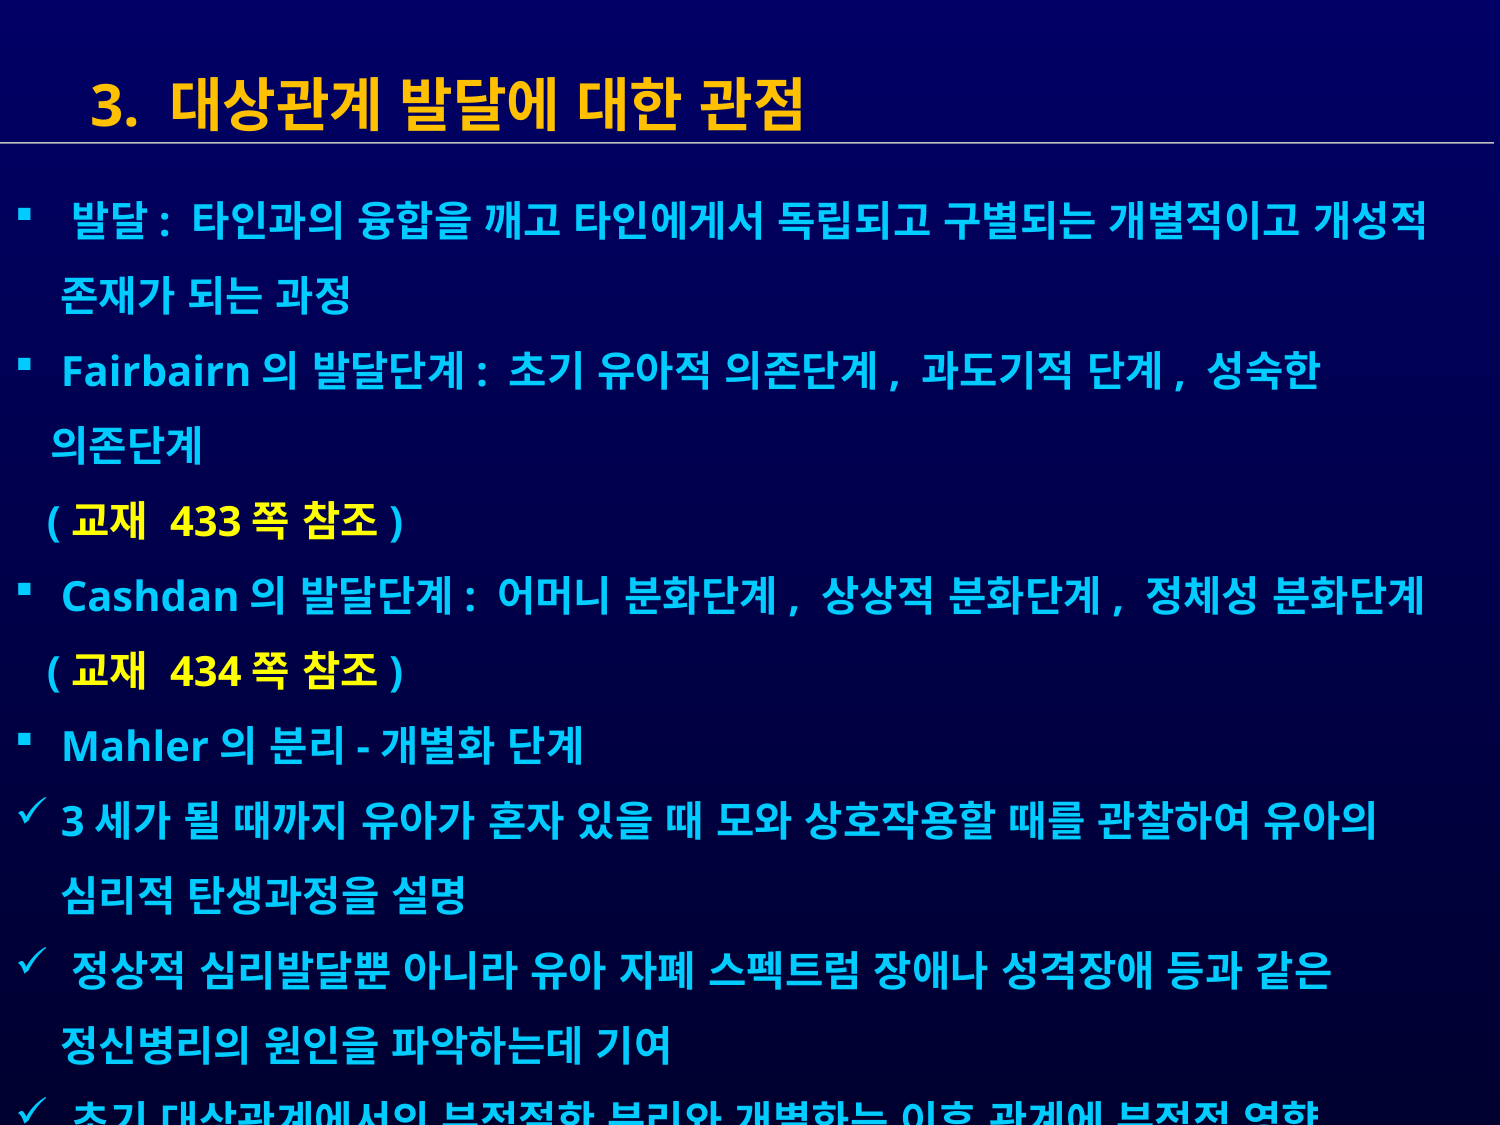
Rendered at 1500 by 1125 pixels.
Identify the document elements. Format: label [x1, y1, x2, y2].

text_box [0, 59, 1500, 1075]
